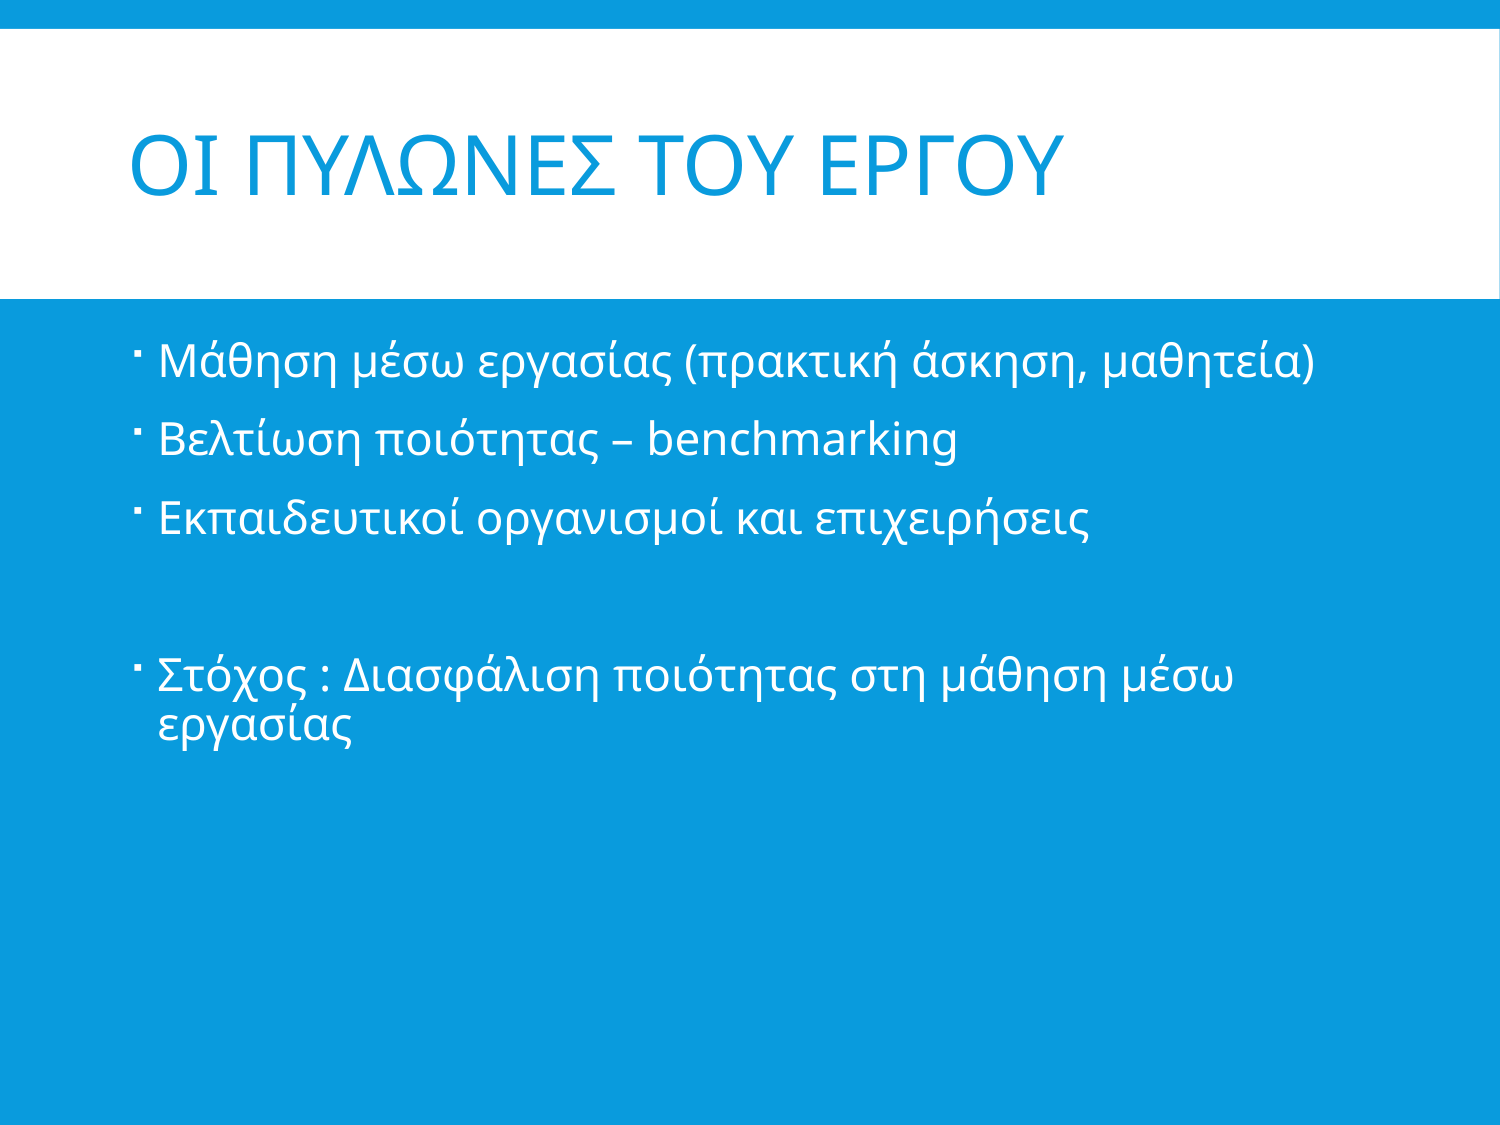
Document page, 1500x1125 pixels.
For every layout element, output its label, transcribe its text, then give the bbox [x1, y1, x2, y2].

title Οι πυλωνεσ του εργου [112, 46, 1388, 295]
list Μάθηση μέσω εργασίας (πρακτική άσκηση, μαθητεία) Βελτίωση ποιότητας – benchmarking Εκπαιδευτικοί οργανισμοί και επιχειρήσεις Στόχος : Διασφάλιση ποιότητας στη μάθηση μέσω εργασίας [112, 329, 1388, 1020]
